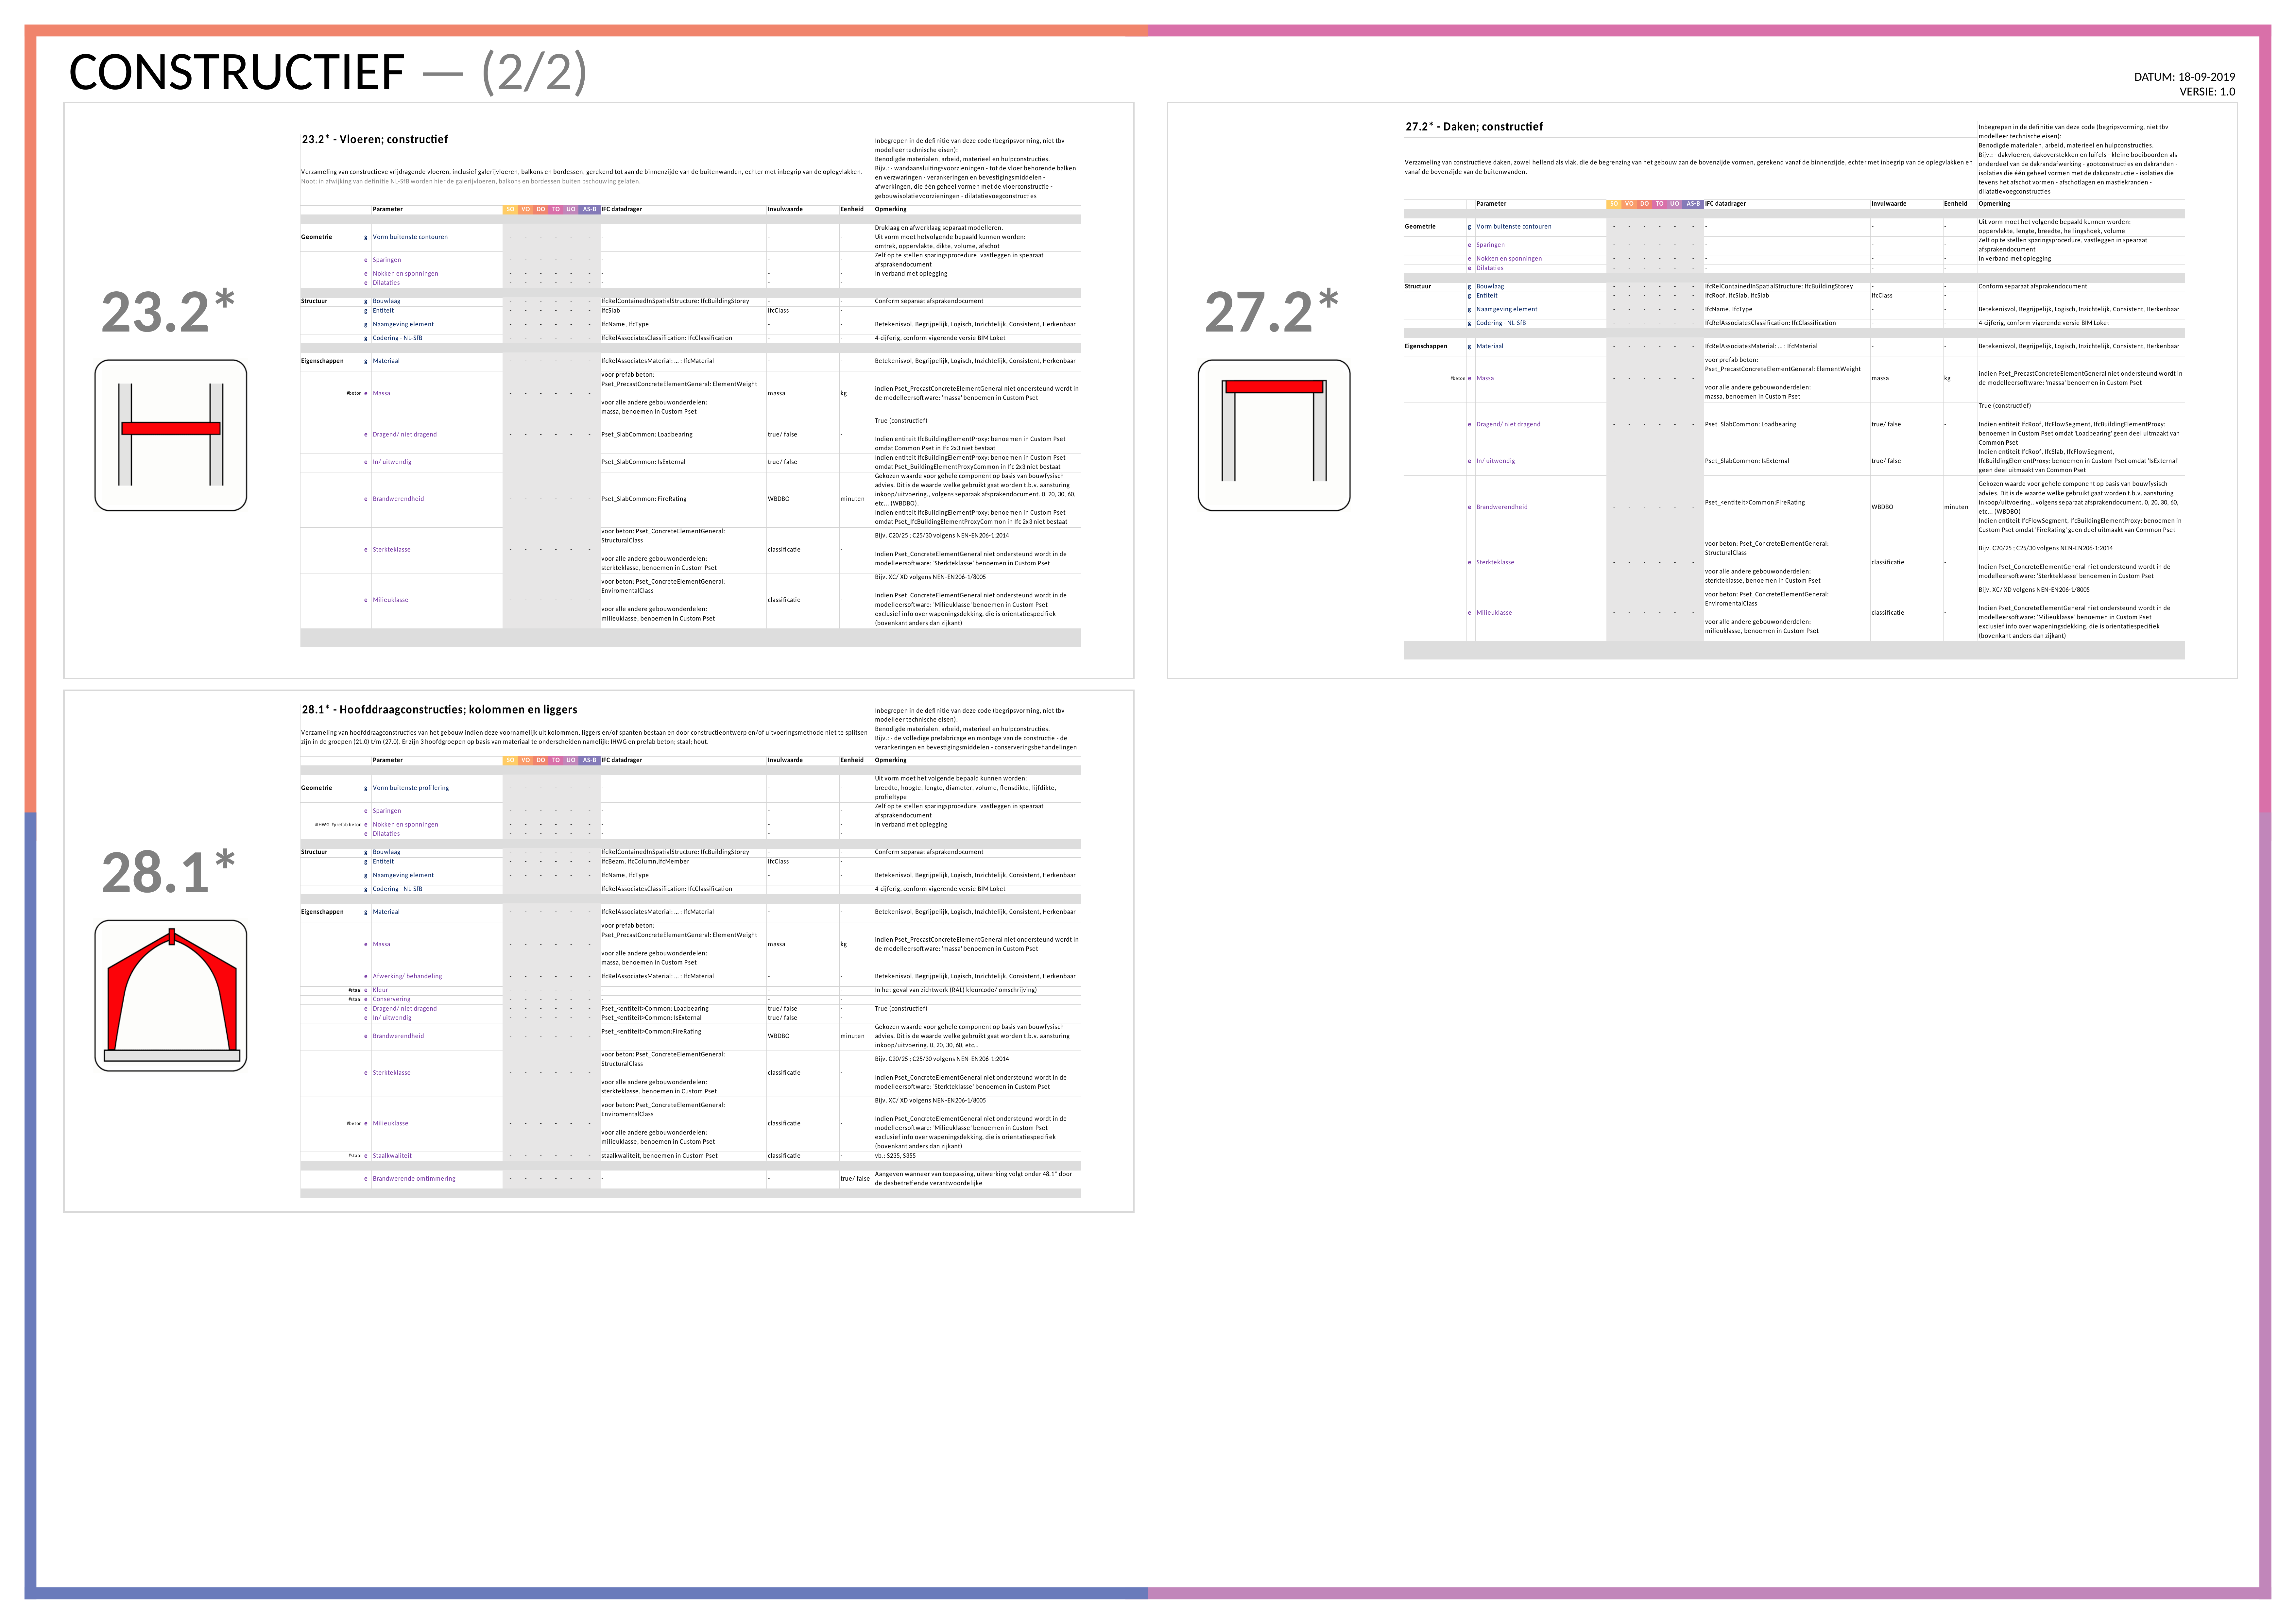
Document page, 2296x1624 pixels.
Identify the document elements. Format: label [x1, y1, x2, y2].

text_box [1403, 121, 2185, 660]
text_box [24, 24, 2271, 1599]
text_box [300, 133, 1082, 647]
text_box [300, 704, 1082, 1198]
text_box [93, 829, 248, 1073]
text_box [93, 268, 248, 512]
text_box [1197, 268, 1352, 512]
